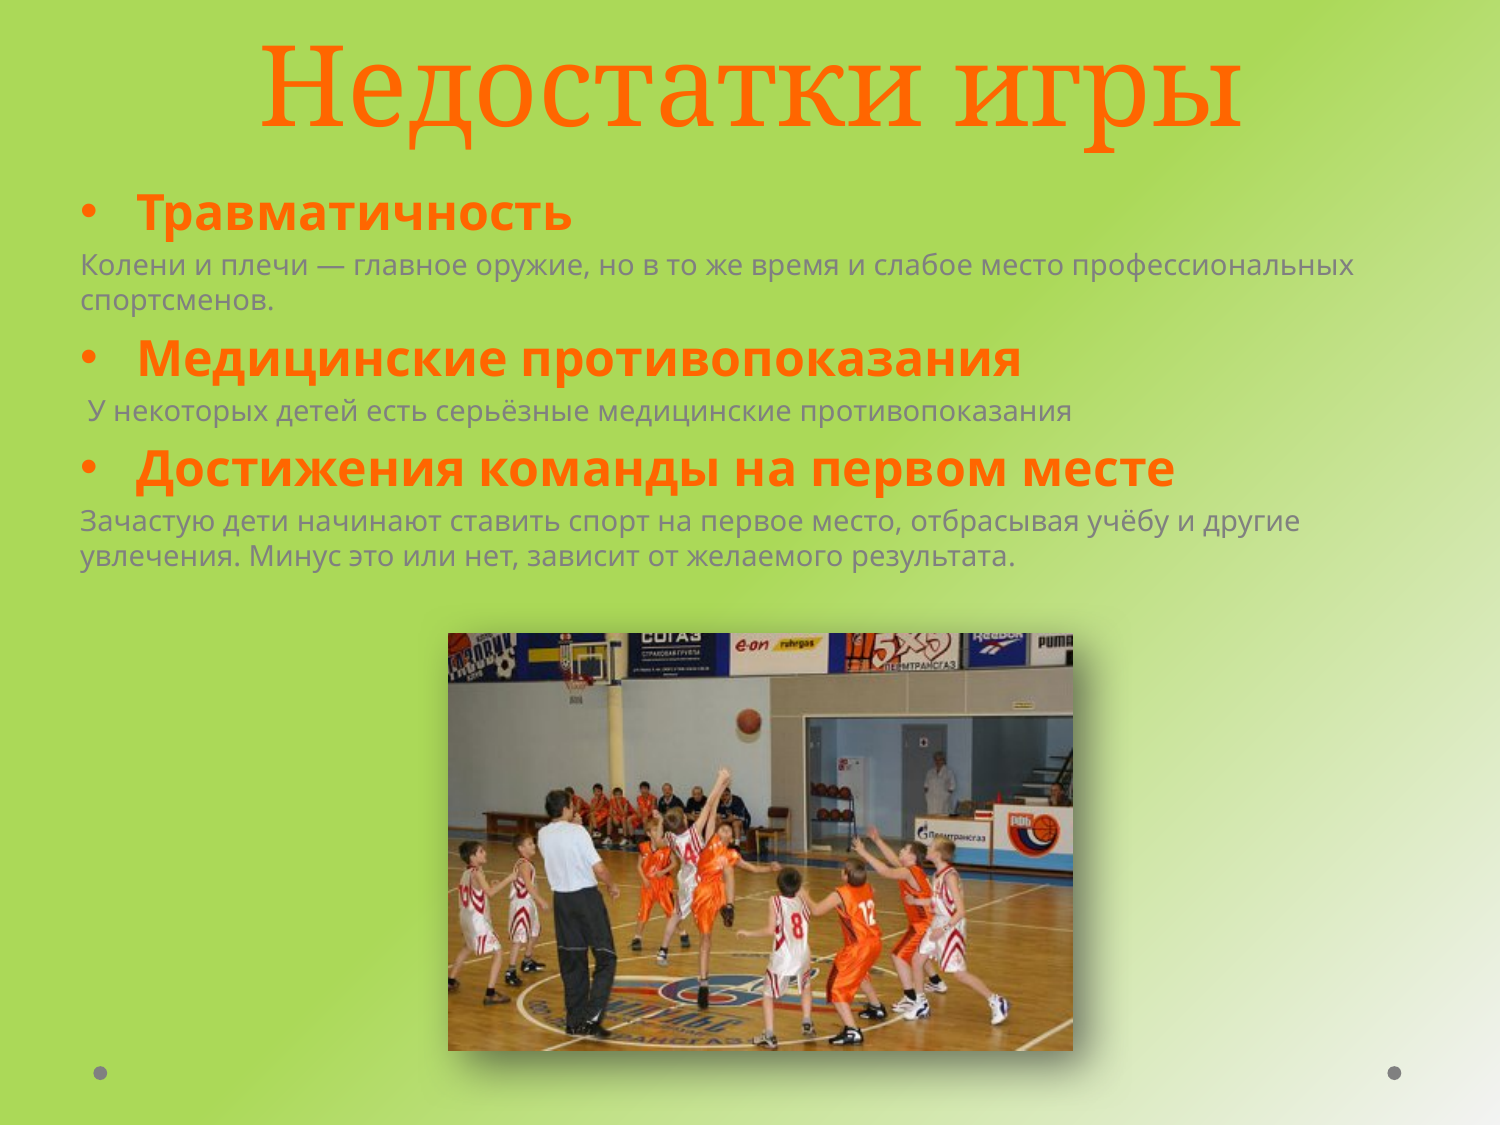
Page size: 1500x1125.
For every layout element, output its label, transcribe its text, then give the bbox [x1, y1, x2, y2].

list Травматичность Колени и плечи — главное оружие, но в то же время и слабое место профессиональных спортсменов. Медицинские противопоказания У некоторых детей есть серьёзные медицинские противопоказания Достижения команды на первом месте Зачастую дети начинают ставить спорт на первое место, отбрасывая учёбу и другие увлечения. Минус это или нет, зависит от желаемого результата. [64, 172, 1415, 916]
title Недостатки игры [76, 19, 1427, 157]
picture [447, 633, 1074, 1051]
